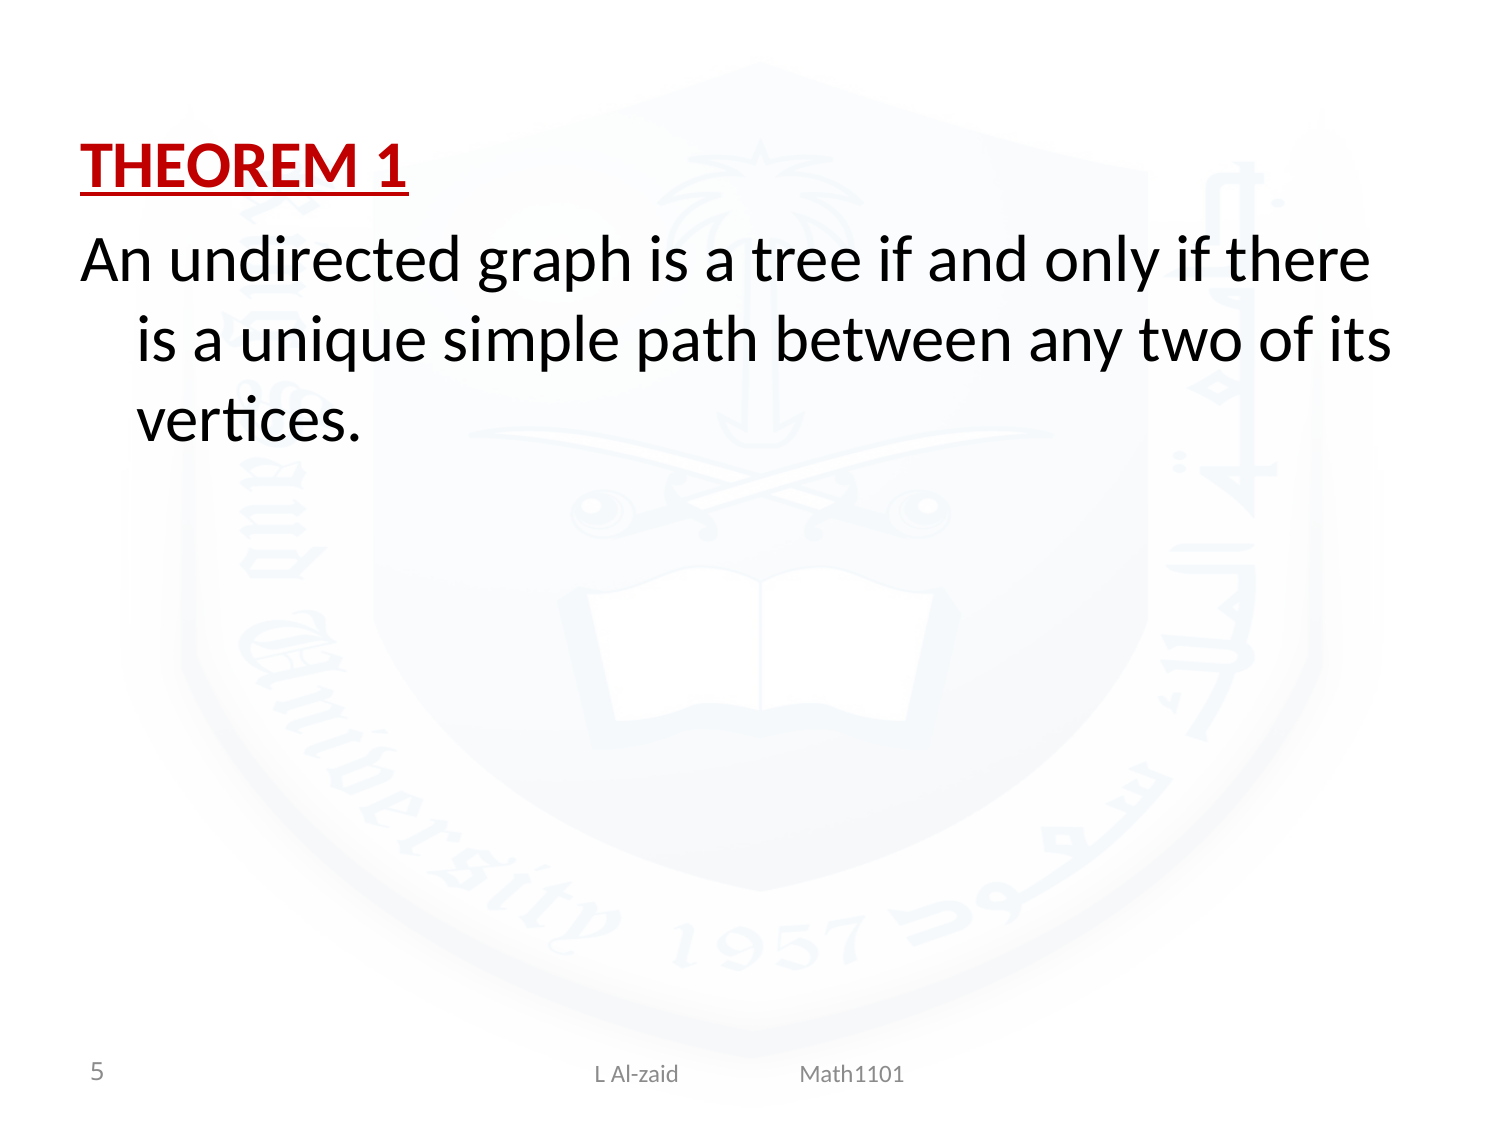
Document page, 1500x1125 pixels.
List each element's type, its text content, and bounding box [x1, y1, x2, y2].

slide_number 5 [75, 1042, 425, 1103]
list THEOREM 1 An undirected graph is a tree if and only if there is a unique simple path between any two of its vertices. [64, 113, 1415, 857]
footer L Al-zaid Math1101 [512, 1042, 988, 1103]
